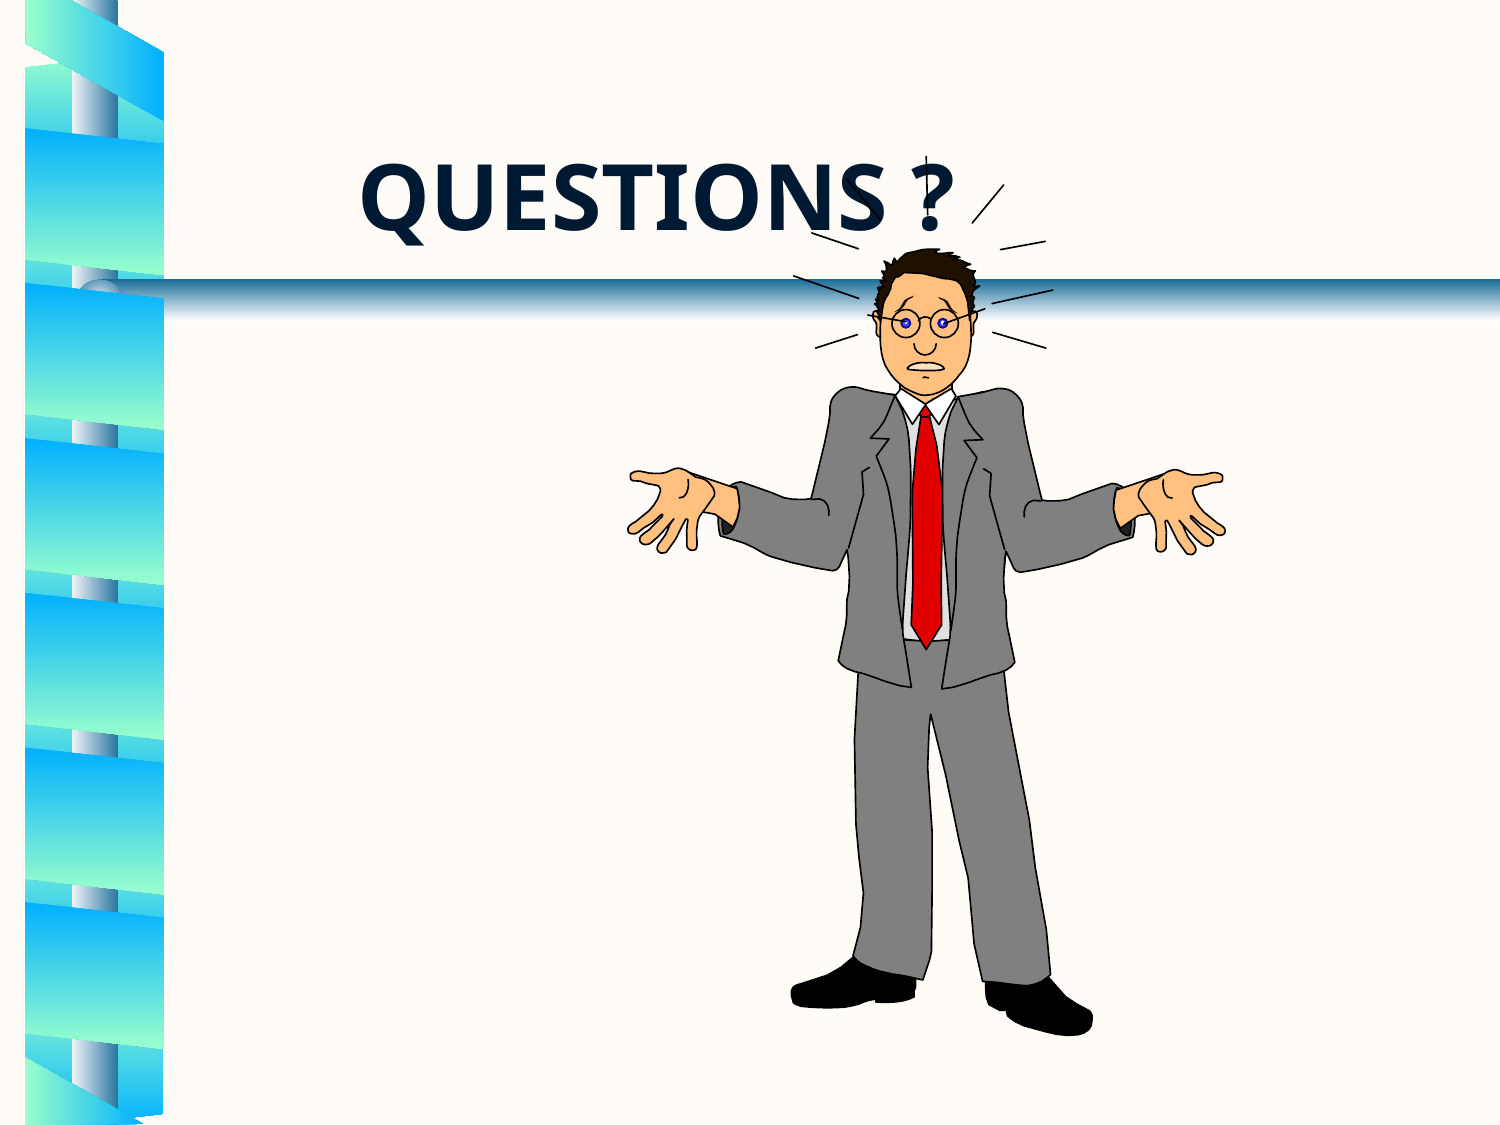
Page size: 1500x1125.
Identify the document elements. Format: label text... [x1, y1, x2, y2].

title Questions ? [200, 68, 1475, 257]
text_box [627, 156, 1226, 1037]
